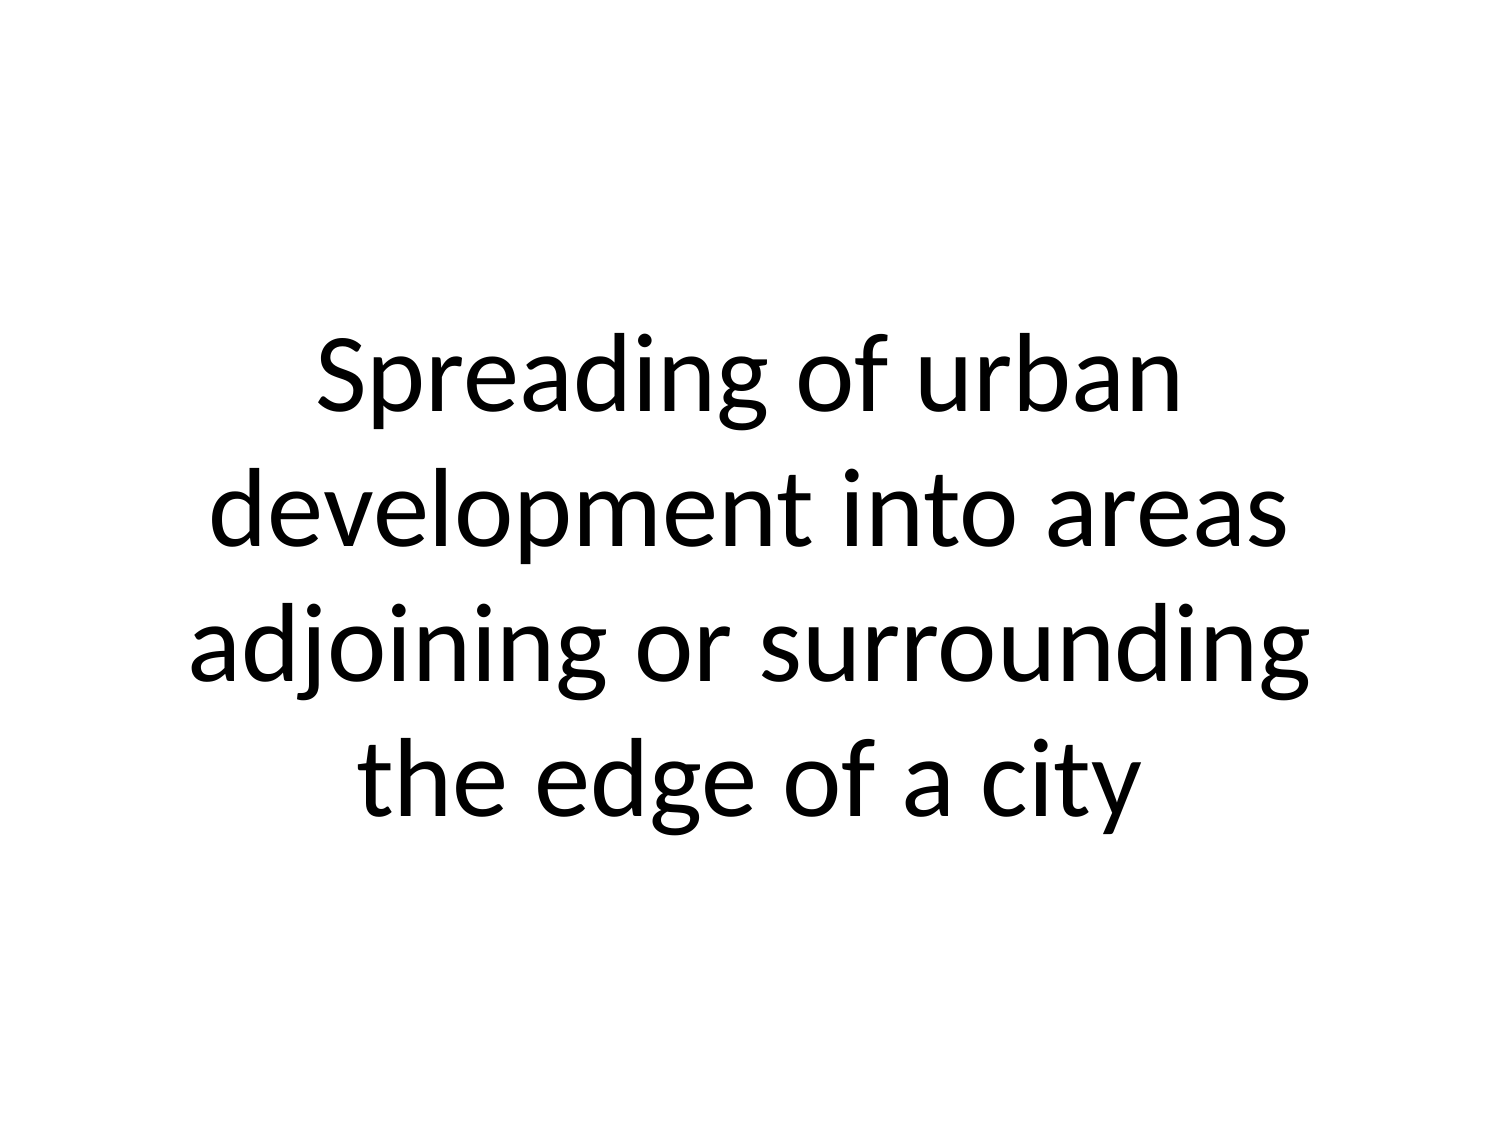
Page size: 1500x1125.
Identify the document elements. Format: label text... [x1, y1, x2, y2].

title Spreading of urban development into areas adjoining or surrounding the edge of a city [112, 50, 1388, 1088]
